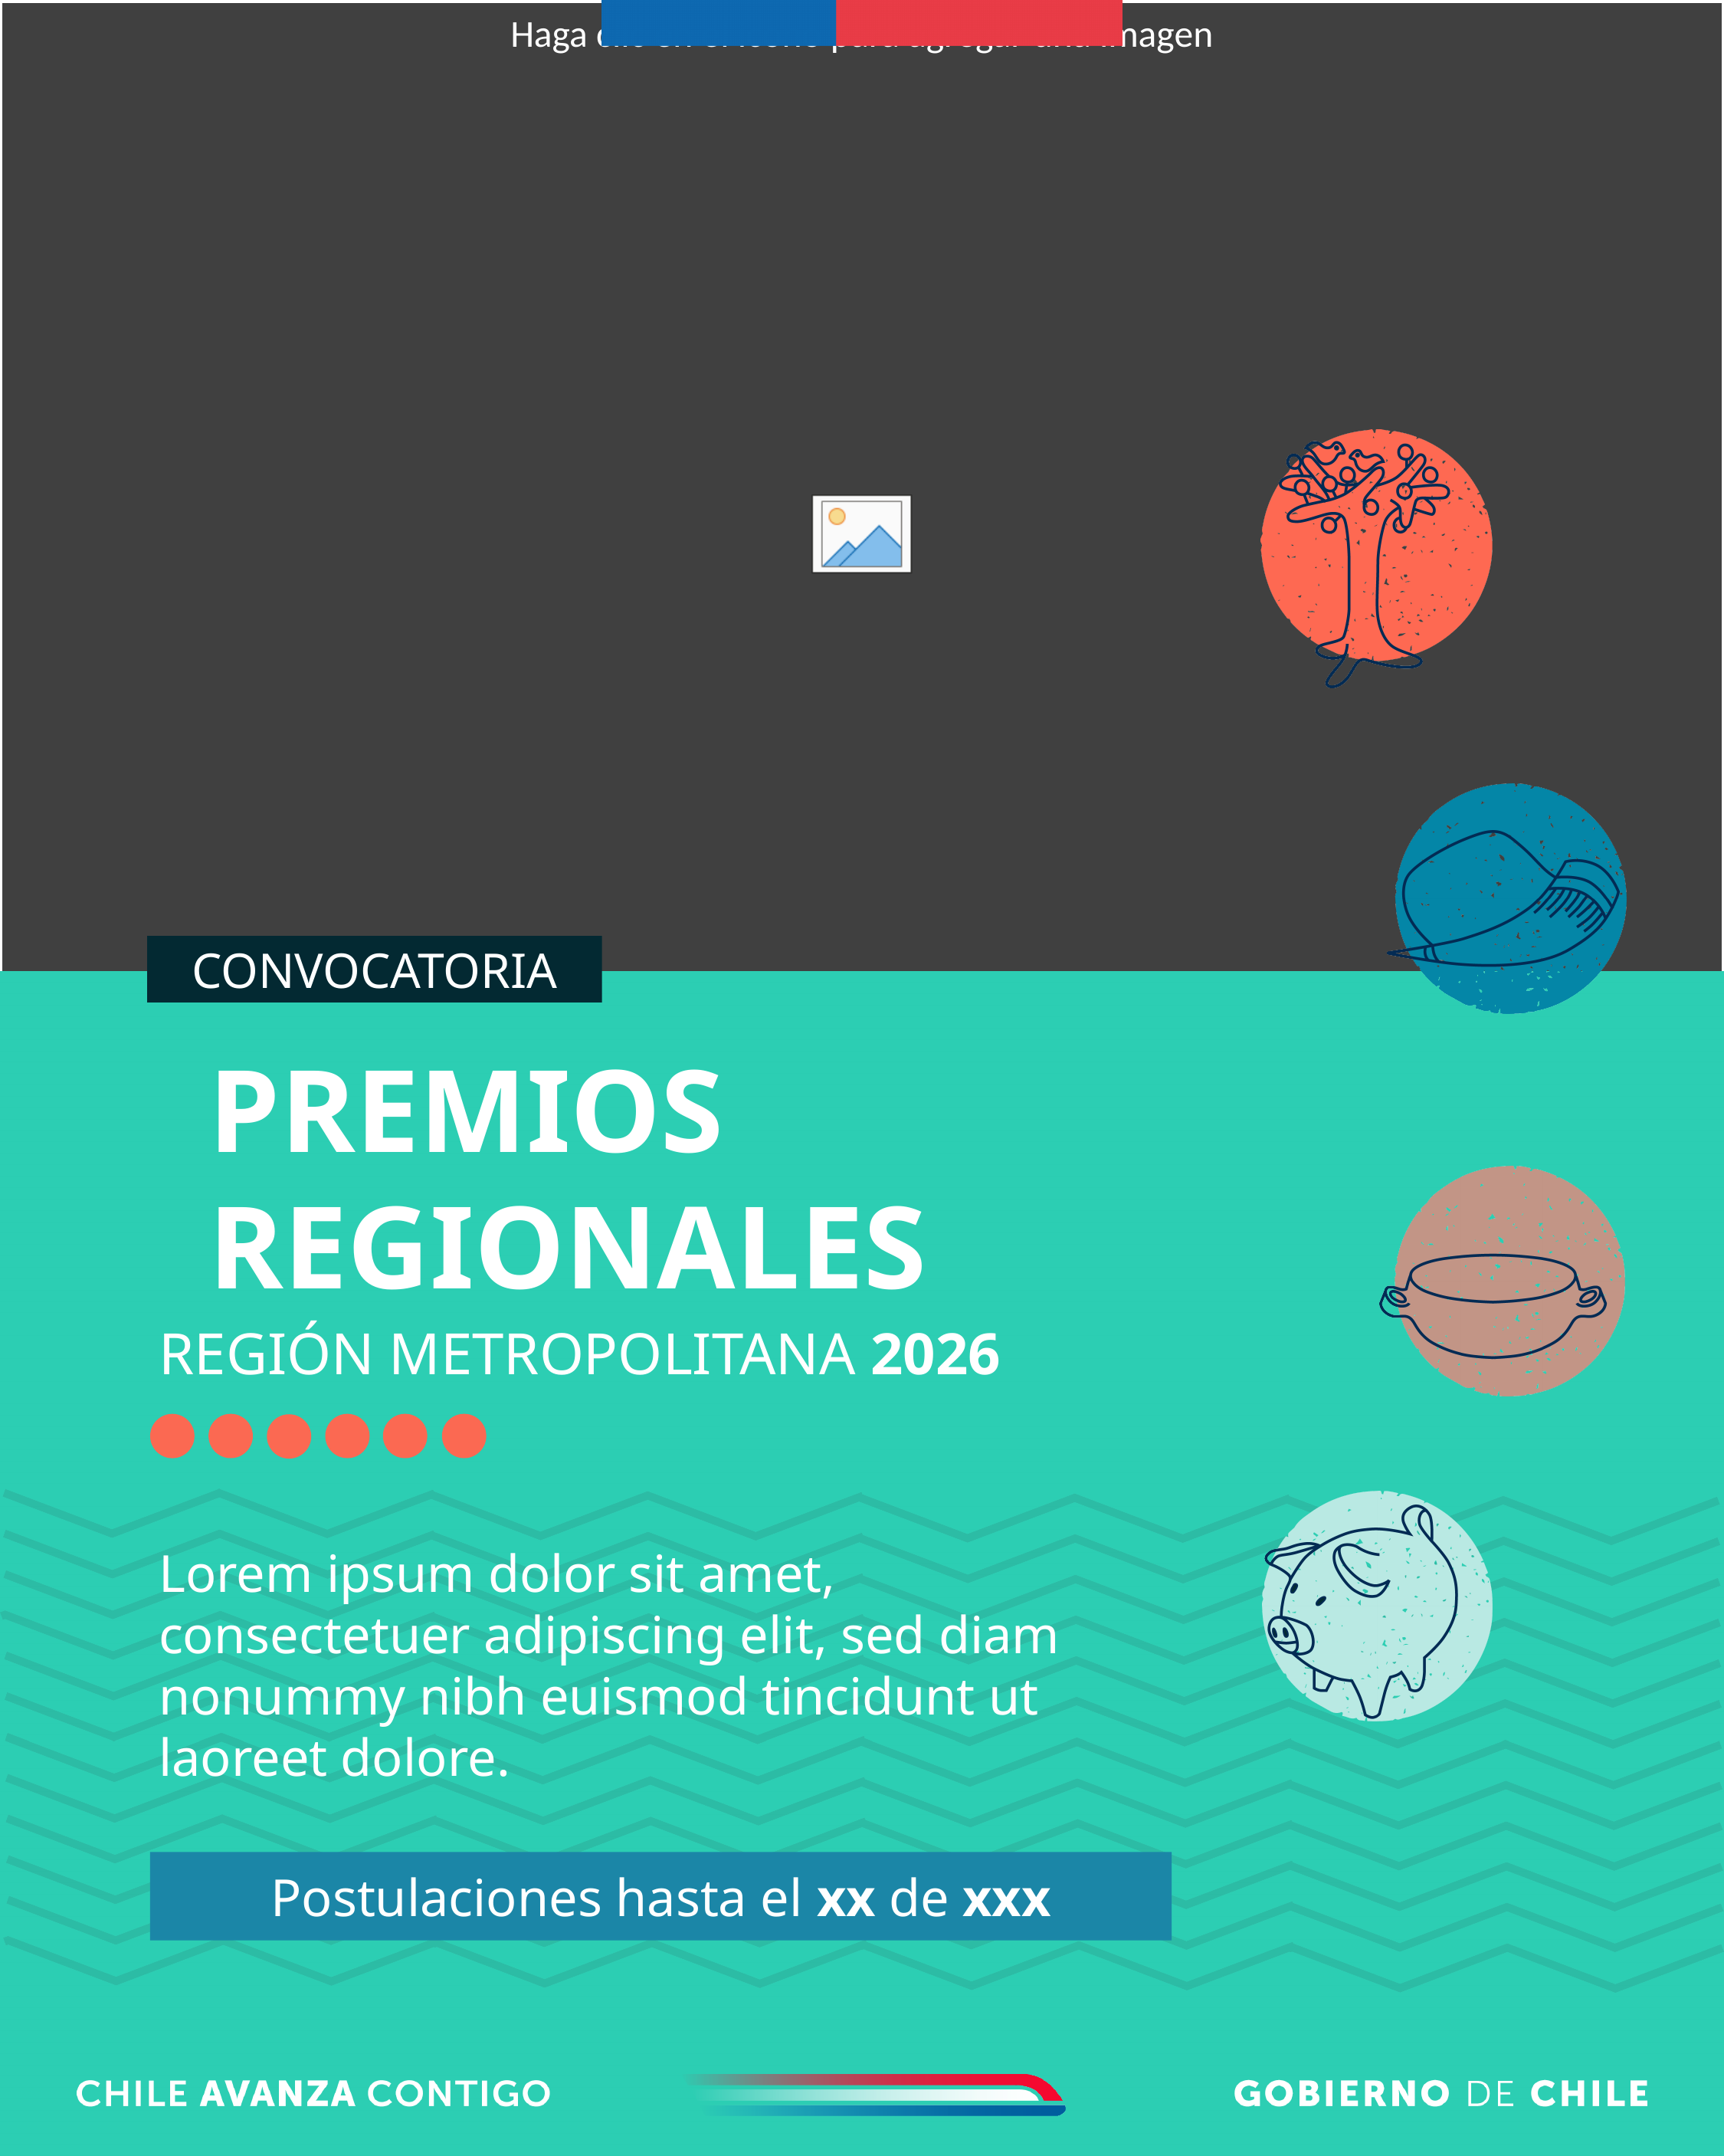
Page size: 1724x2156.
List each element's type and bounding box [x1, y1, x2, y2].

text_box [149, 1413, 487, 1459]
picture [0, 0, 1724, 2156]
